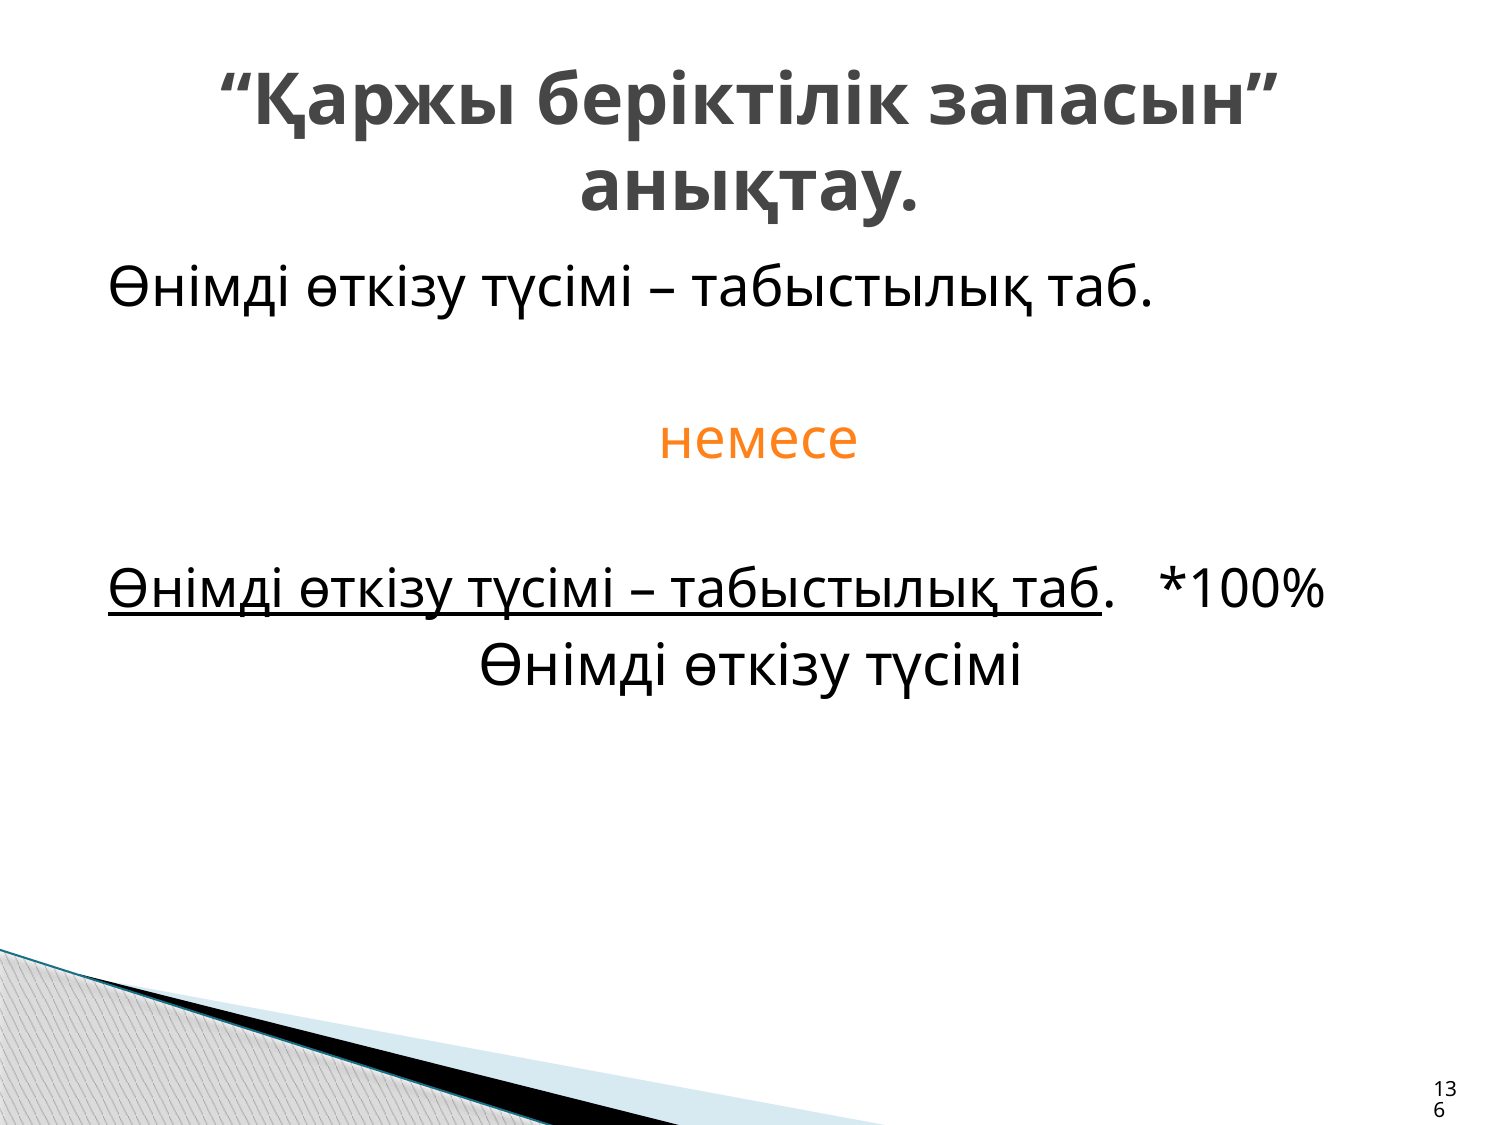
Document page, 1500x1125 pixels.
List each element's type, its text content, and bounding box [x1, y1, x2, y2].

list Өнімді өткізу түсімі – табыстылық таб. немесе Өнімді өткізу түсімі – табыстылық таб. *100% Өнімді өткізу түсімі [75, 243, 1425, 986]
slide_number 136 [1418, 1051, 1479, 1112]
title “Қаржы беріктілік запасын” анықтау. [75, 45, 1425, 233]
